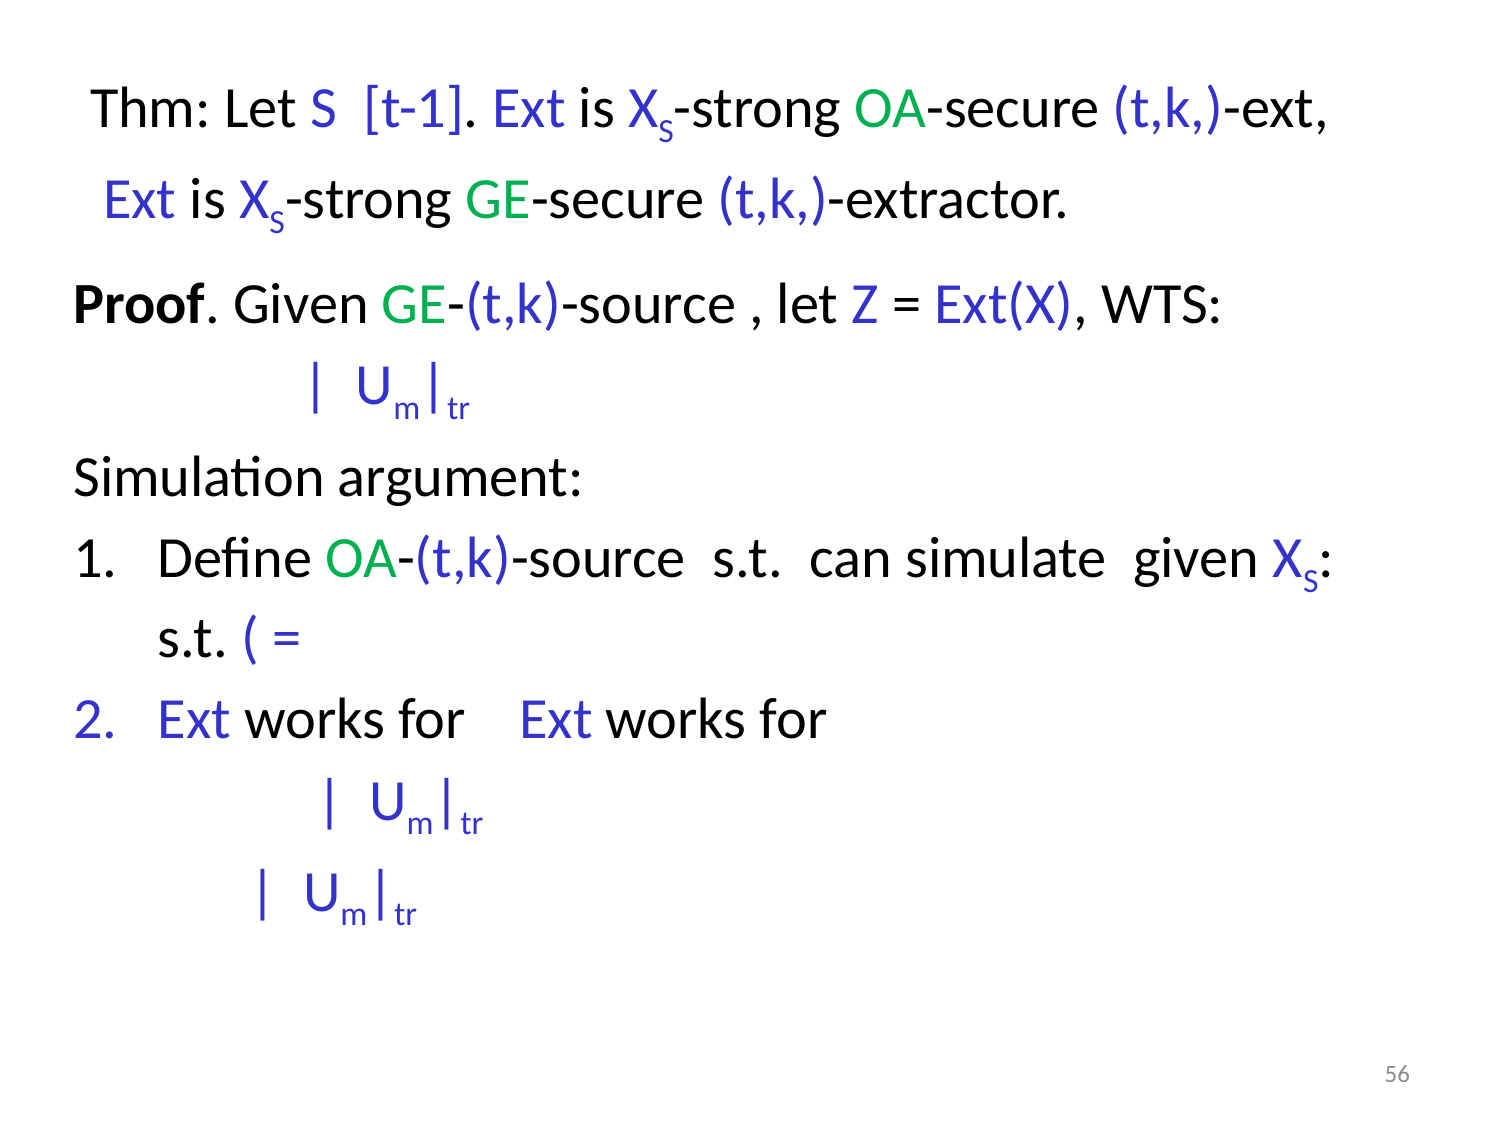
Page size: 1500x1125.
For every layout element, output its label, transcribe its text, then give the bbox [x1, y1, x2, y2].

slide_number 56 [1074, 1042, 1425, 1103]
